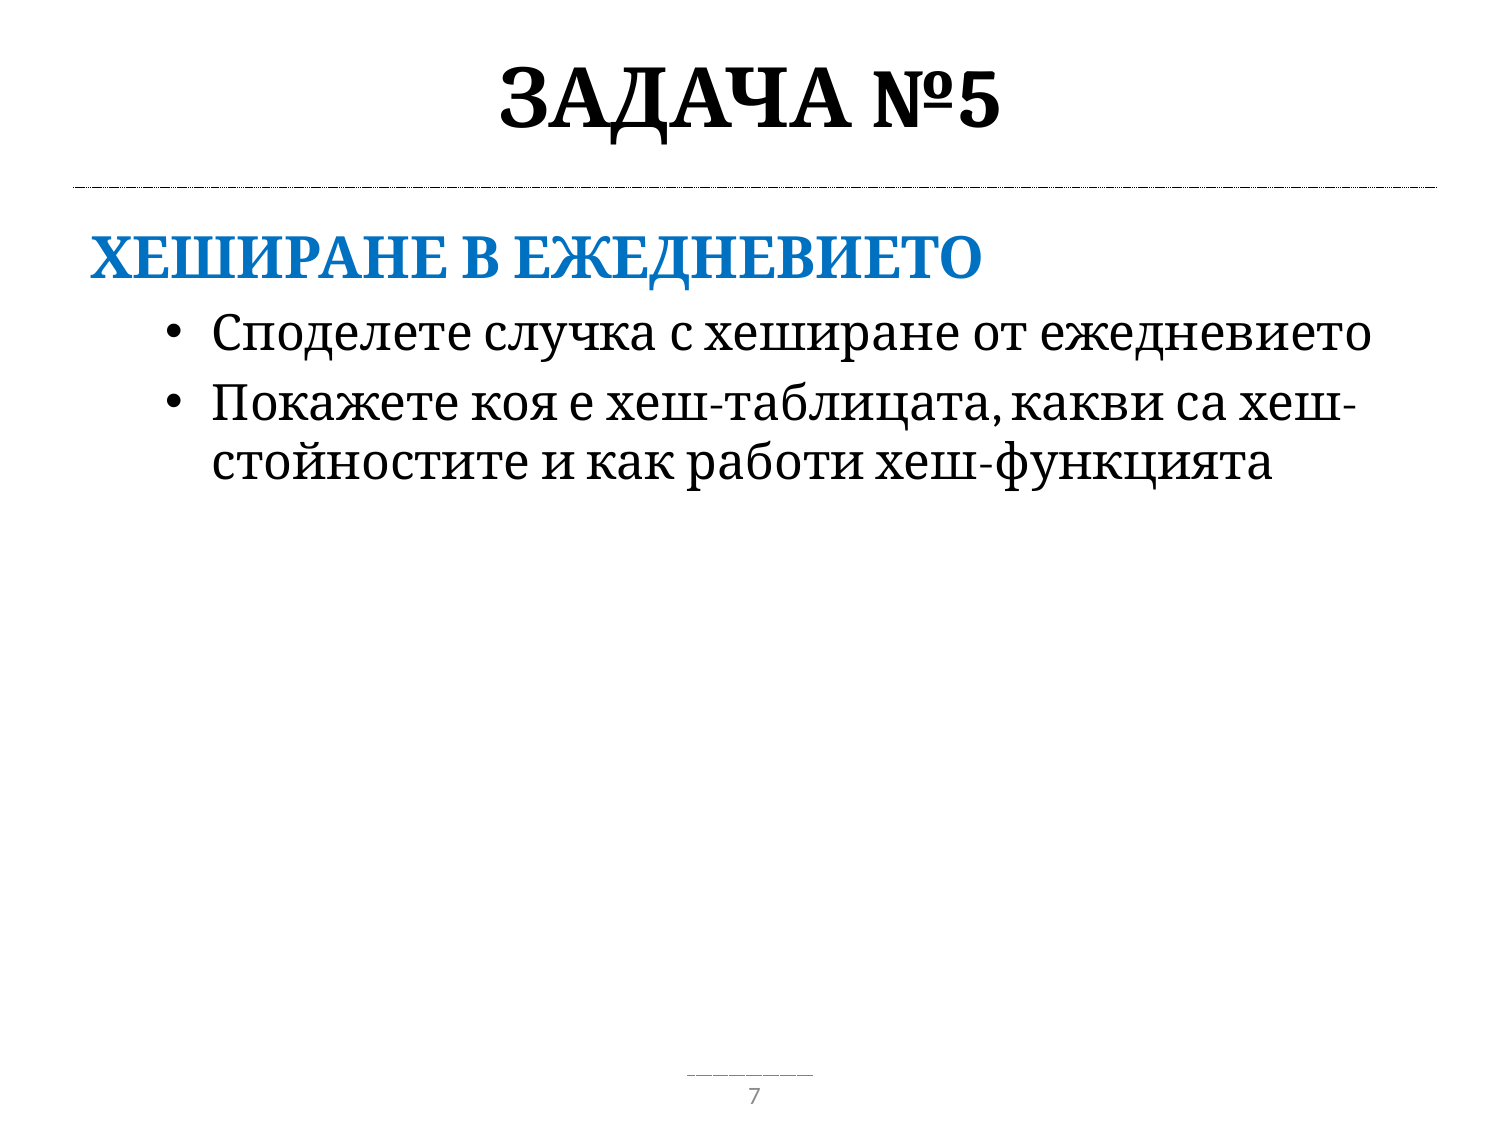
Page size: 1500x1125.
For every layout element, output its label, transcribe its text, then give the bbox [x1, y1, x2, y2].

slide_number 7 [579, 1065, 930, 1125]
list Хеширане в ежедневието Споделете случка с хеширане от ежедневието Покажете коя е хеш-таблицата, какви са хеш-стойностите и как работи хеш-функцията [75, 212, 1450, 1063]
title Задача №5 [0, 0, 1500, 188]
